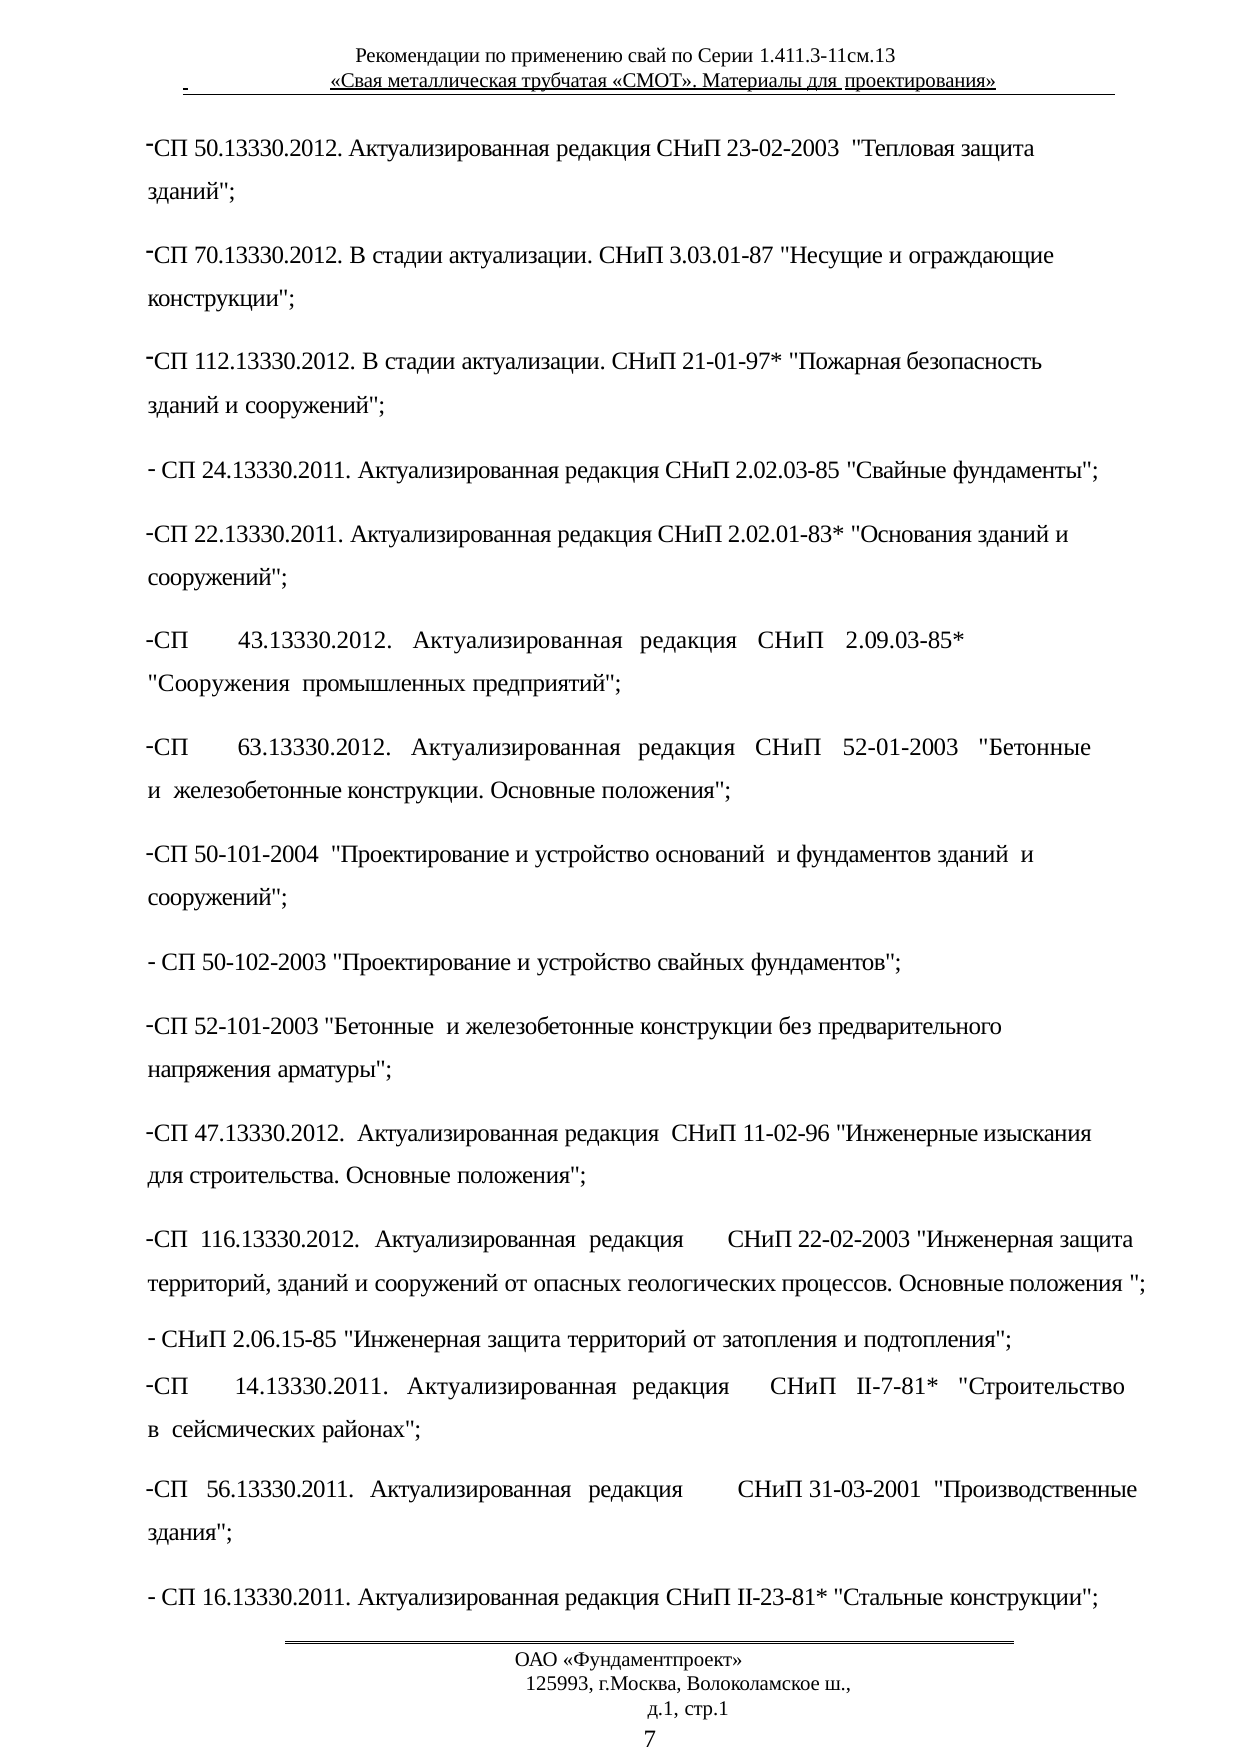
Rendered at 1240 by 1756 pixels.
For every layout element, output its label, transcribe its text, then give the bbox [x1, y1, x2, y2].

slide_number ОАО «Фундаментпроект» 125993, г.Москва, Волоколамское ш., д.1, стр.1 7 [437, 1646, 862, 1756]
text_box Рекомендации по применению свай по Серии 1.411.3-11см.13 «Свая металлическая трубчатая «СМОТ». Материалы для проектирования» СП 50.13330.2012. Актуализированная редакция СНиП 23-02-2003 "Тепловая защита зданий"; СП 70.13330.2012. В стадии актуализации. СНиП 3.03.01-87 "Несущие и ограждающие конструкции"; СП 112.13330.2012. В стадии актуализации. СНиП 21-01-97* "Пожарная безопасность зданий и сооружений"; СП 24.13330.2011. Актуализированная редакция СНиП 2.02.03-85 "Свайные фундаменты"; СП 22.13330.2011. Актуализированная редакция СНиП 2.02.01-83* "Основания зданий и сооружений"; СП 43.13330.2012. Актуализированная редакция СНиП 2.09.03-85* "Сооружения промышленных предприятий"; СП 63.13330.2012. Актуализированная редакция СНиП 52-01-2003 "Бетонные и железобетонные конструкции. Основные положения"; СП 50-101-2004 "Проектирование и устройство оснований и фундаментов зданий и сооружений"; СП 50-102-2003 "Проектирование и устройство свайных фундаментов"; СП 52-101-2003 "Бетонные и железобетонные конструкции без предварительного напряжения арматуры"; СП 47.13330.2012. Актуализированная редакция СНиП 11-02-96 "Инженерные изыскания для строительства. Основные положения"; СП 116.13330.2012. Актуализированная редакция СНиП 22-02-2003 "Инженерная защита территорий, зданий и сооружений от опасных геологических процессов. Основные положения "; СНиП 2.06.15-85 "Инженерная защита территорий от затопления и подтопления"; СП 14.13330.2011. Актуализированная редакция СНиП II-7-81* "Строительство в сейсмических районах"; СП 56.13330.2011. Актуализированная редакция СНиП 31-03-2001 "Производственные здания"; СП 16.13330.2011. Актуализированная редакция СНиП II-23-81* "Стальные конструкции"; [145, 40, 1155, 1611]
